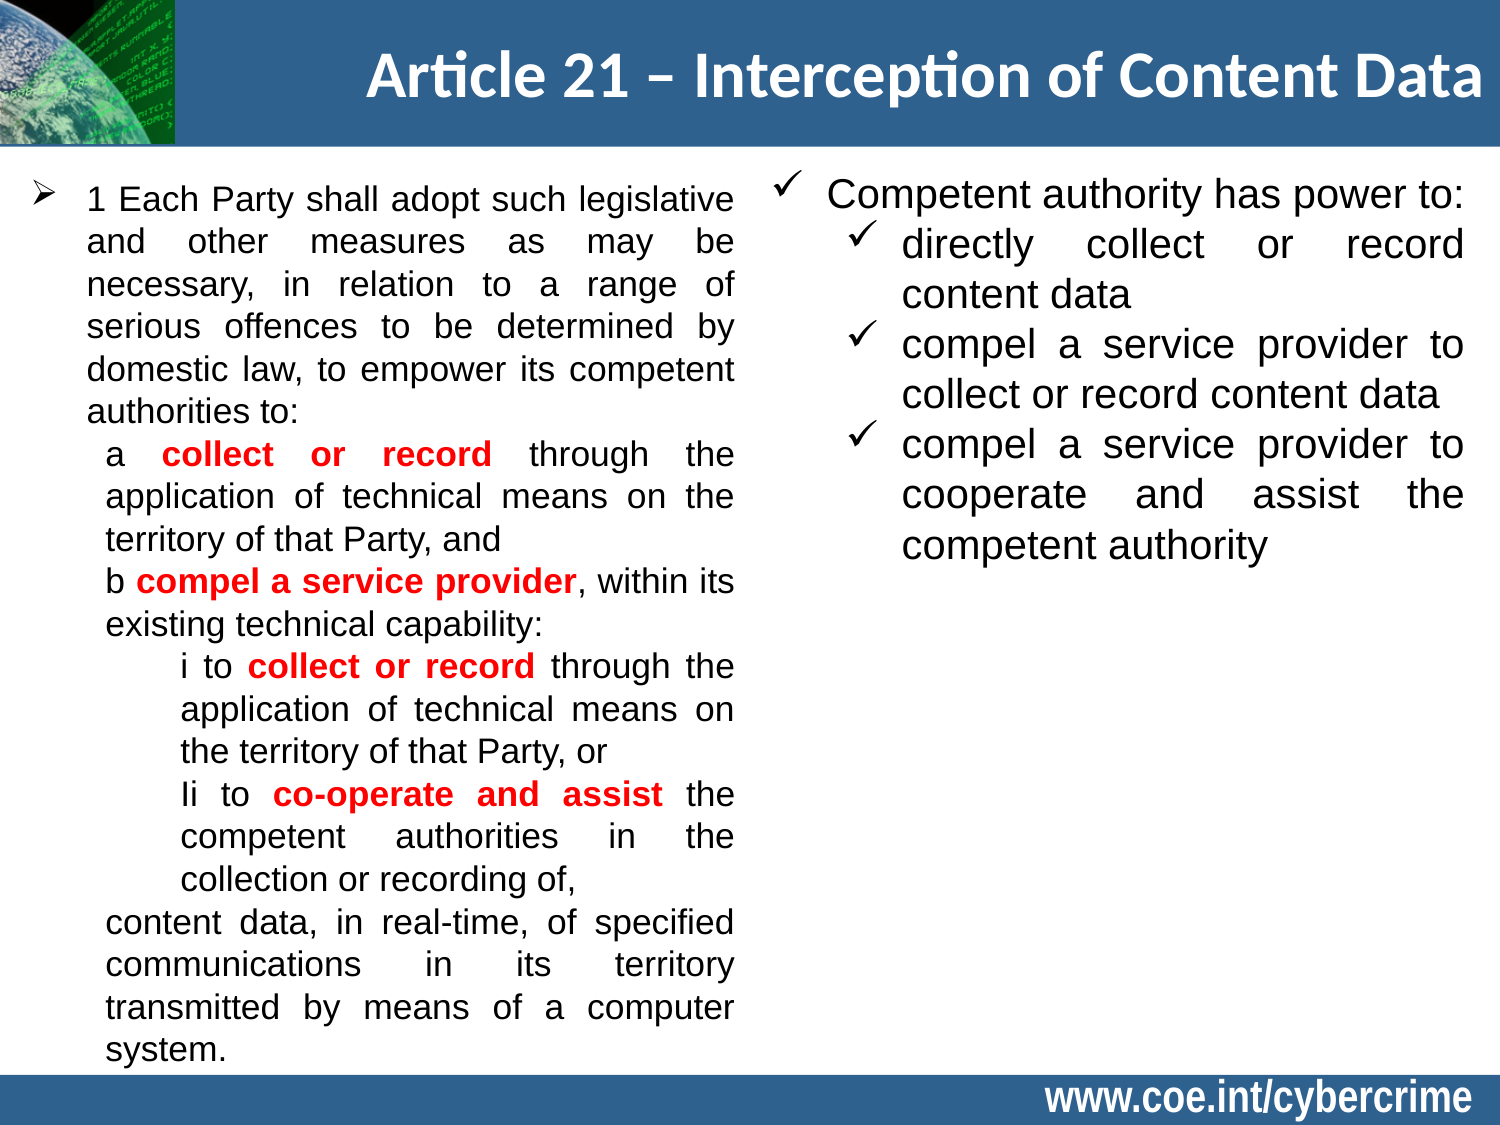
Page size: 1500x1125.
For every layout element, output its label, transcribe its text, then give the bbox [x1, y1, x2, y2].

text_box [0, 1073, 1030, 1125]
text_box Article 21 – Interception of Content Data [177, 0, 1500, 149]
text_box 1 Each Party shall adopt such legislative and other measures as may be necessary, in relation to a range of serious offences to be determined by domestic law, to empower its competent authorities to: a collect or record through the application of technical means on the territory of that Party, and b compel a service provider, within its existing technical capability: i to collect or record through the application of technical means on the territory of that Party, or Ii to co-operate and assist the competent authorities in the collection or recording of, content data, in real-time, of specified communications in its territory transmitted by means of a computer system. [15, 168, 750, 1077]
text_box Competent authority has power to: directly collect or record content data compel a service provider to collect or record content data compel a service provider to cooperate and assist the competent authority [755, 159, 1480, 625]
picture [0, 0, 175, 144]
text_box www.coe.int/cybercrime [1030, 1059, 1500, 1125]
